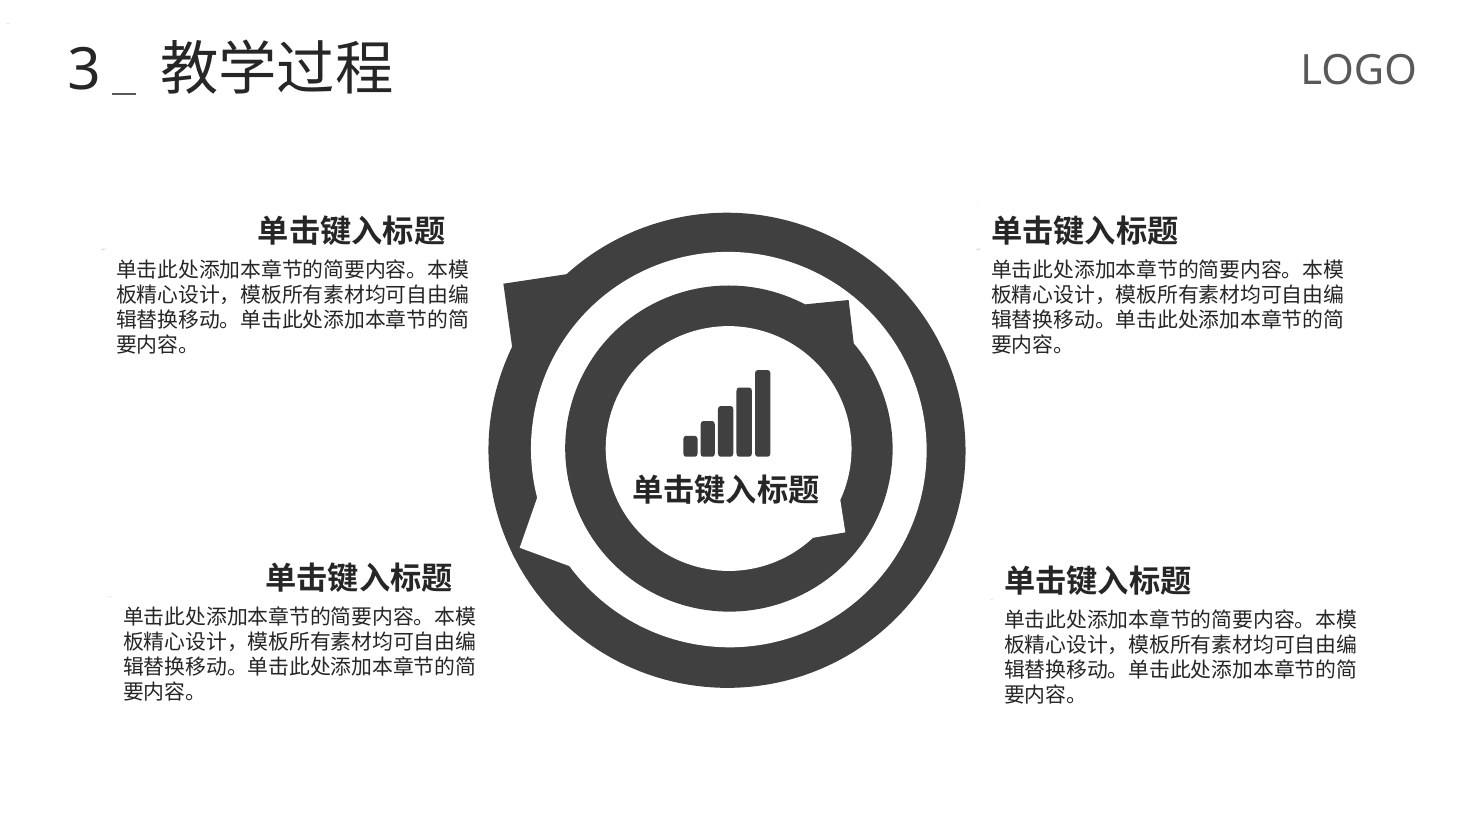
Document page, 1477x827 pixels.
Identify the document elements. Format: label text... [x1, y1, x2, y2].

text_box [681, 368, 773, 459]
text_box [563, 283, 895, 614]
text_box LOGO [1256, 35, 1461, 101]
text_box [108, 550, 495, 713]
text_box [989, 553, 1376, 716]
text_box [603, 324, 854, 478]
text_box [976, 203, 1363, 366]
text_box 3 教学过程 [5, 23, 455, 109]
text_box [621, 513, 848, 574]
text_box [517, 249, 929, 650]
text_box [486, 210, 968, 690]
text_box 单击键入标题 [607, 464, 852, 513]
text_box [101, 203, 488, 366]
